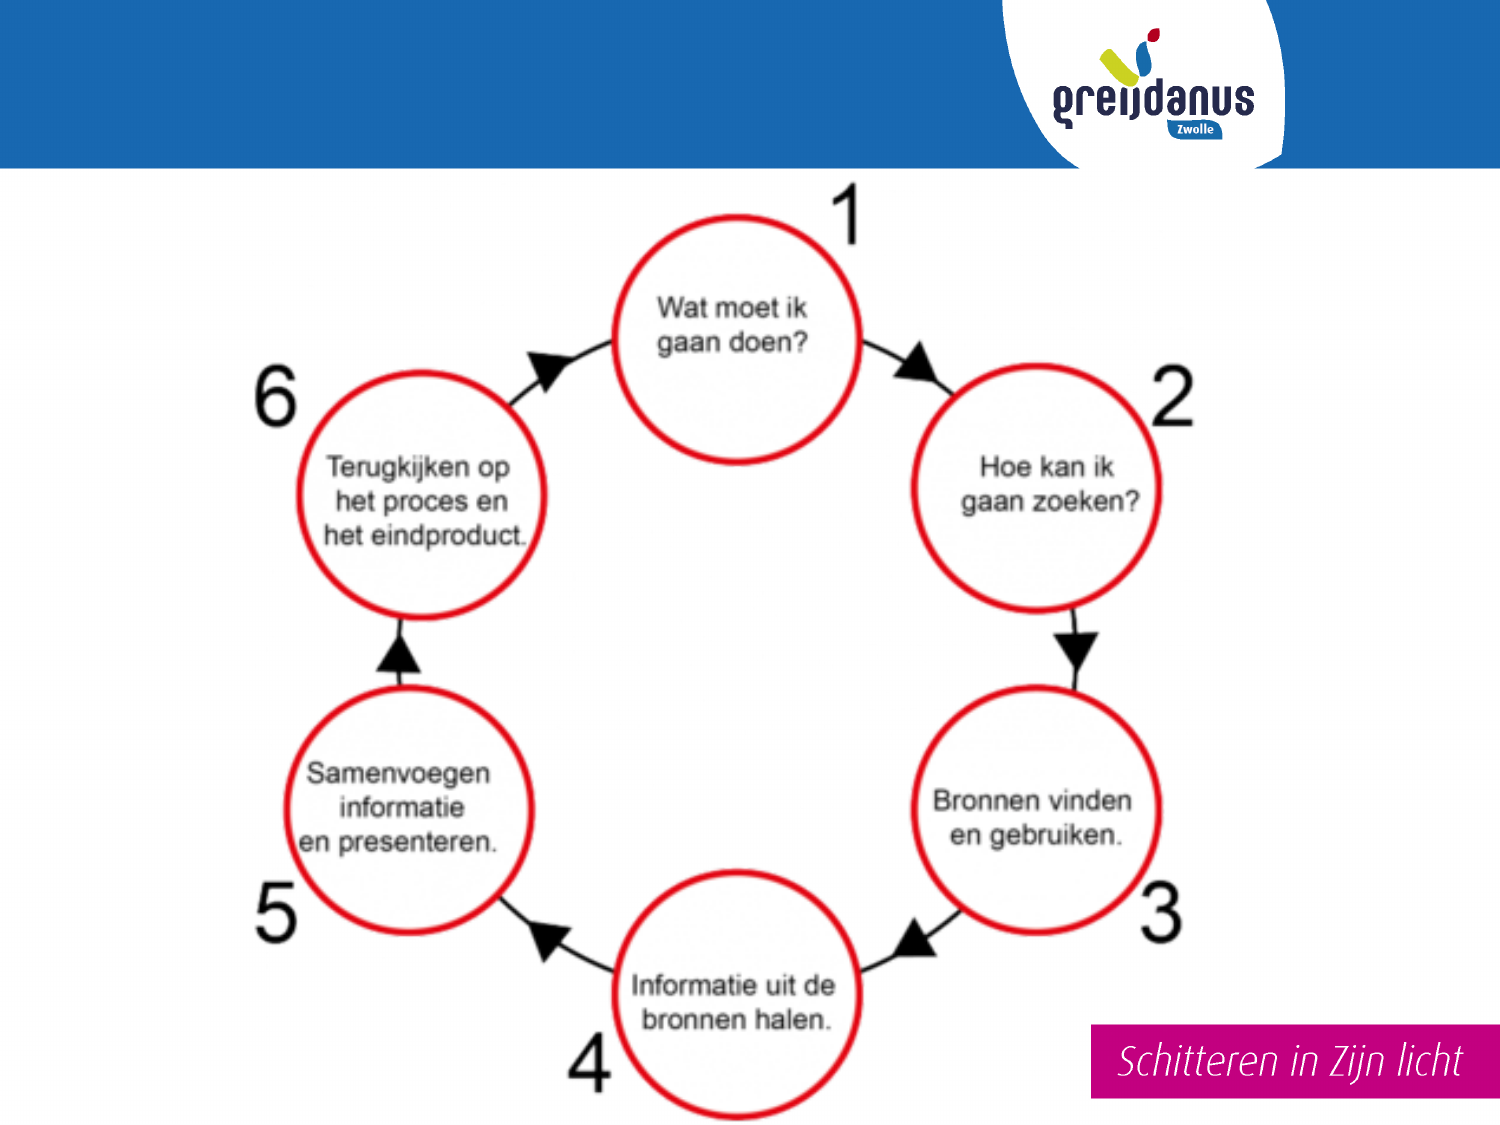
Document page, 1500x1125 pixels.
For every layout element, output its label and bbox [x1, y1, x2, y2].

list [253, 172, 1200, 1124]
picture [0, 0, 1500, 1125]
